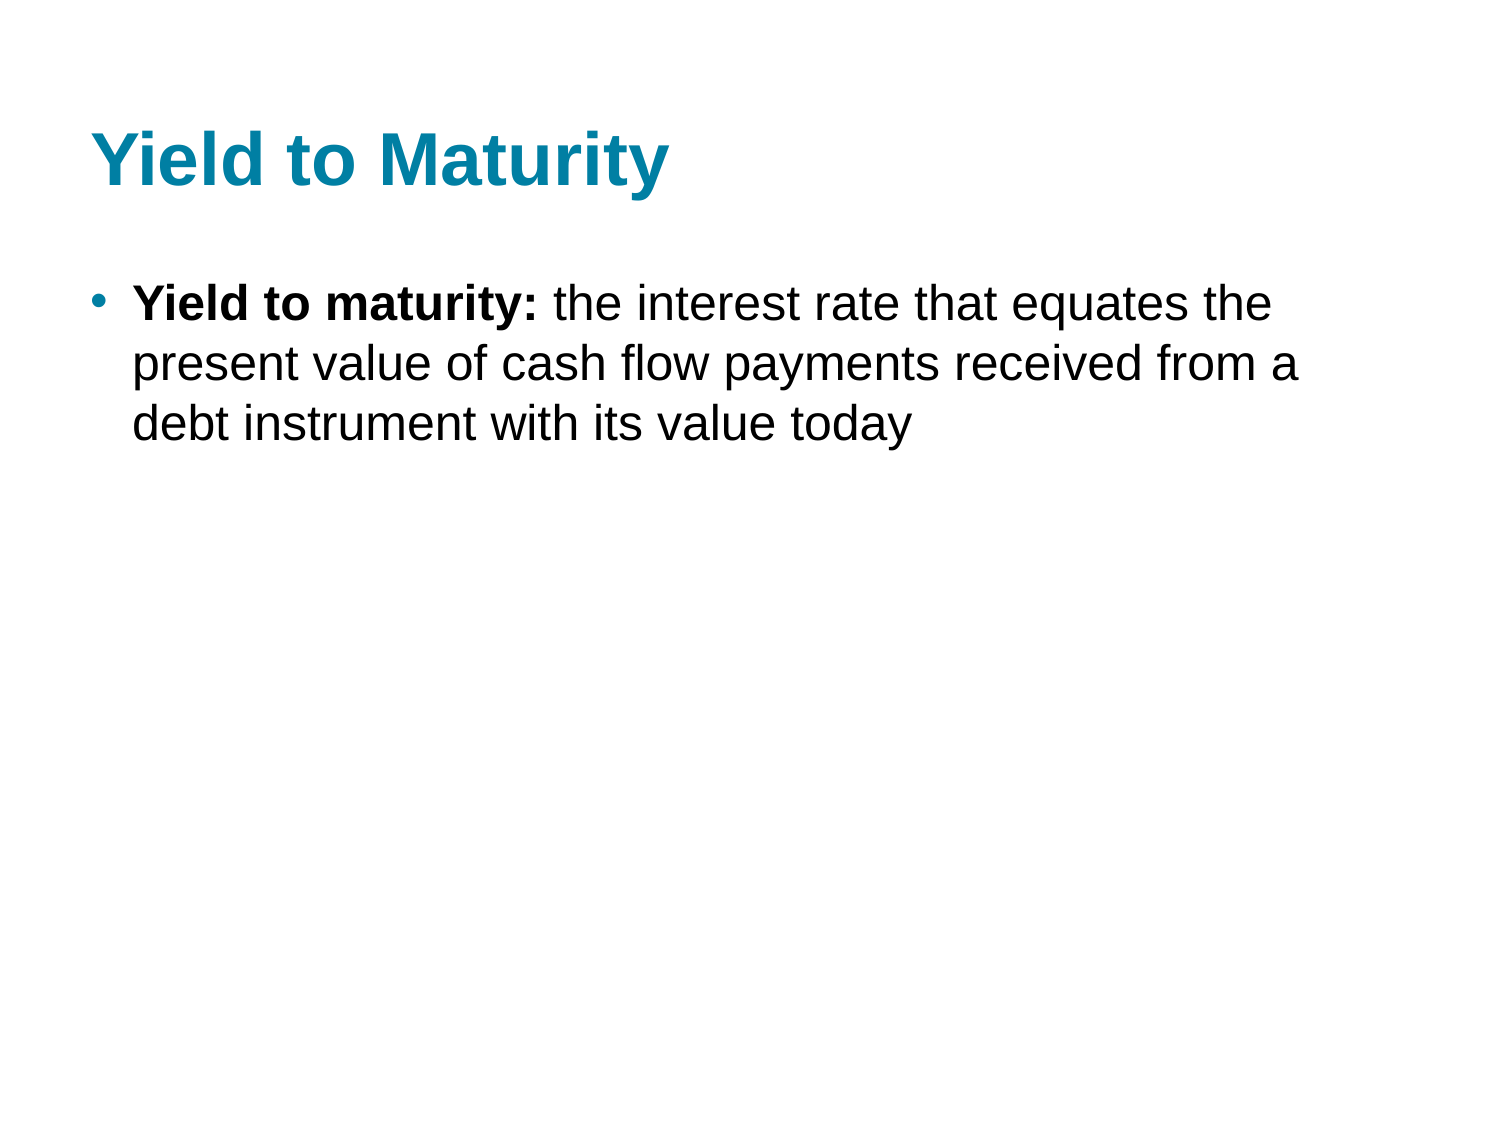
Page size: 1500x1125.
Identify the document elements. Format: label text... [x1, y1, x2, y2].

title Yield to Maturity [75, 35, 1425, 216]
list Yield to maturity: the interest rate that equates the present value of cash flow payments received from a debt instrument with its value today [75, 255, 1426, 1021]
